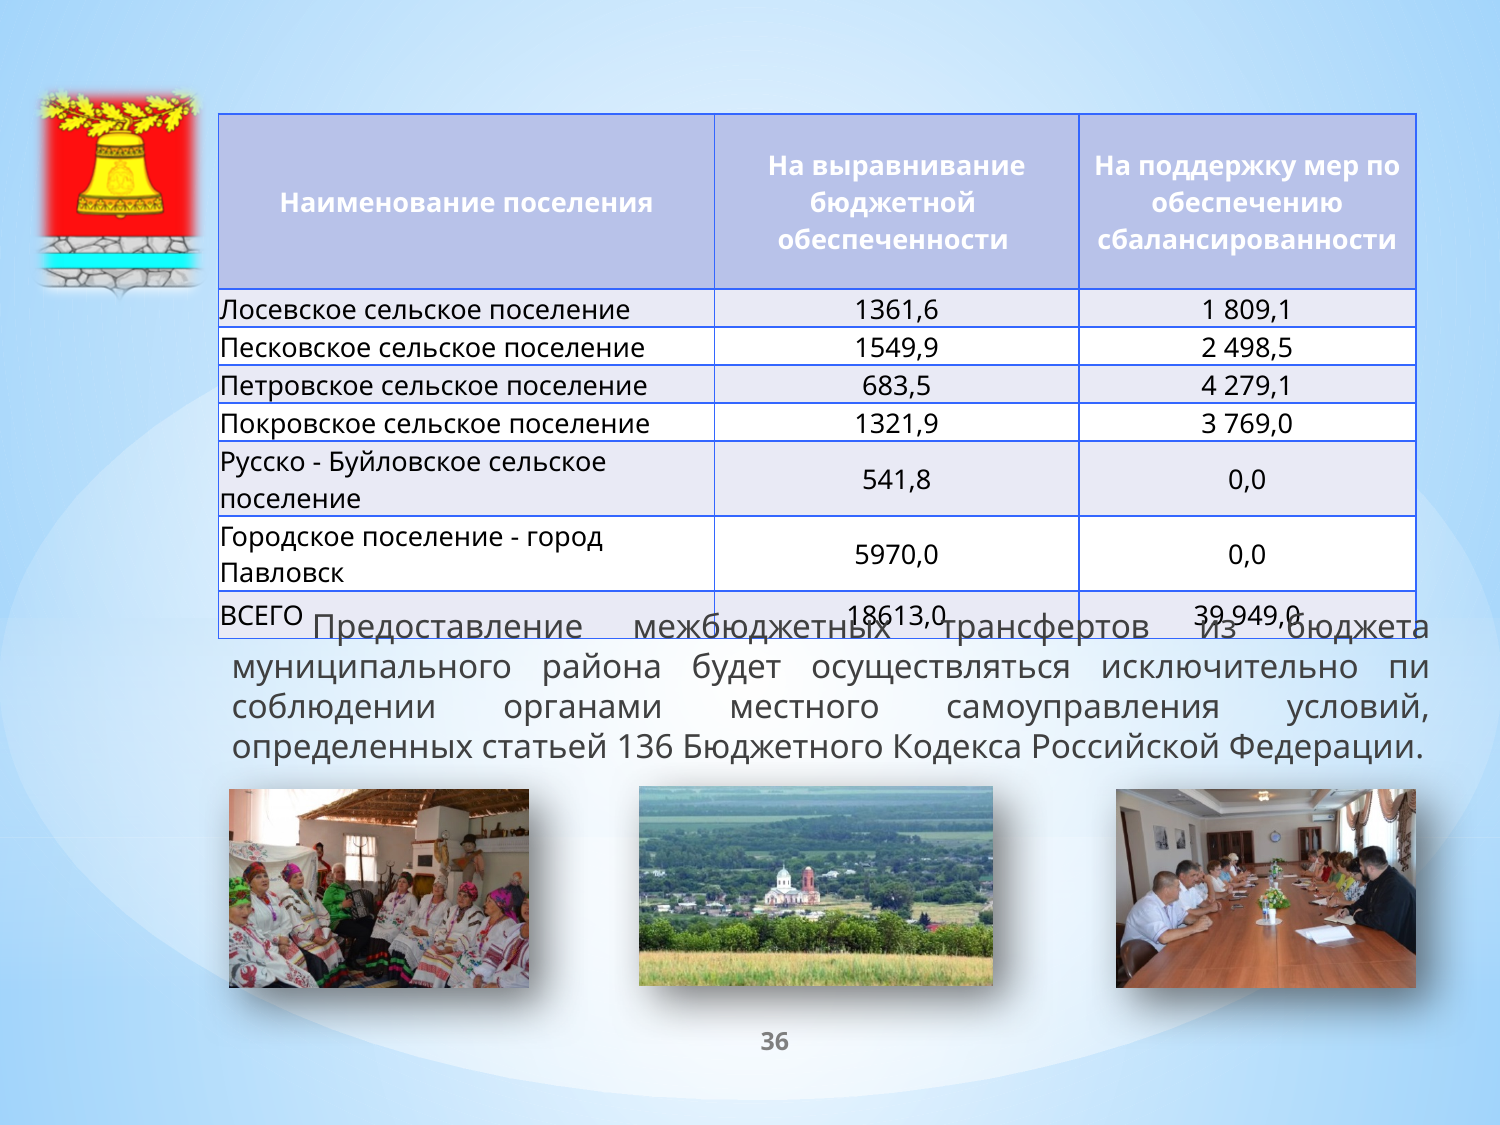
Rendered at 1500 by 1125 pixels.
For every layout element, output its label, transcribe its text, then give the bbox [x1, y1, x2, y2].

table_header На выравнивание бюджетной обеспеченности [715, 115, 1078, 288]
picture [29, 81, 210, 307]
table_cell 1549,9 [715, 328, 1078, 364]
table_cell Русско - Буйловское сельское поселение [219, 442, 714, 515]
picture [639, 786, 993, 986]
table_cell 0,0 [1080, 442, 1415, 515]
table_cell 3 769,0 [1080, 404, 1415, 440]
table_cell Петровское сельское поселение [219, 366, 714, 402]
table_cell Песковское сельское поселение [219, 328, 714, 364]
list Предоставление межбюджетных трансфертов из бюджета муниципального района будет осуществляться исключительно пи соблюдении органами местного самоуправления условий, определенных статьей 136 Бюджетного Кодекса Российской Федерации. [209, 597, 1447, 823]
slide_number 36 [624, 1012, 925, 1073]
table_cell Городское поселение - город Павловск [219, 517, 714, 590]
table_cell 5970,0 [715, 517, 1078, 590]
table_cell 4 279,1 [1080, 366, 1415, 402]
table_cell 541,8 [715, 442, 1078, 515]
table_cell 2 498,5 [1080, 328, 1415, 364]
table_header На поддержку мер по обеспечению сбалансированности [1080, 115, 1415, 288]
table_cell 1361,6 [715, 290, 1078, 326]
table_cell 1321,9 [715, 404, 1078, 440]
table_cell 39 949,0 [1080, 592, 1415, 597]
table_header Наименование поселения [219, 115, 714, 288]
table_cell 18613,0 [715, 592, 1078, 597]
table_cell 1 809,1 [1080, 290, 1415, 326]
picture [1115, 789, 1417, 989]
table_cell Покровское сельское поселение [219, 404, 714, 440]
picture [229, 789, 530, 989]
table_cell Лосевское сельское поселение [219, 290, 714, 326]
table_cell ВСЕГО [219, 592, 714, 597]
table_cell 683,5 [715, 366, 1078, 402]
table_cell 0,0 [1080, 517, 1415, 590]
